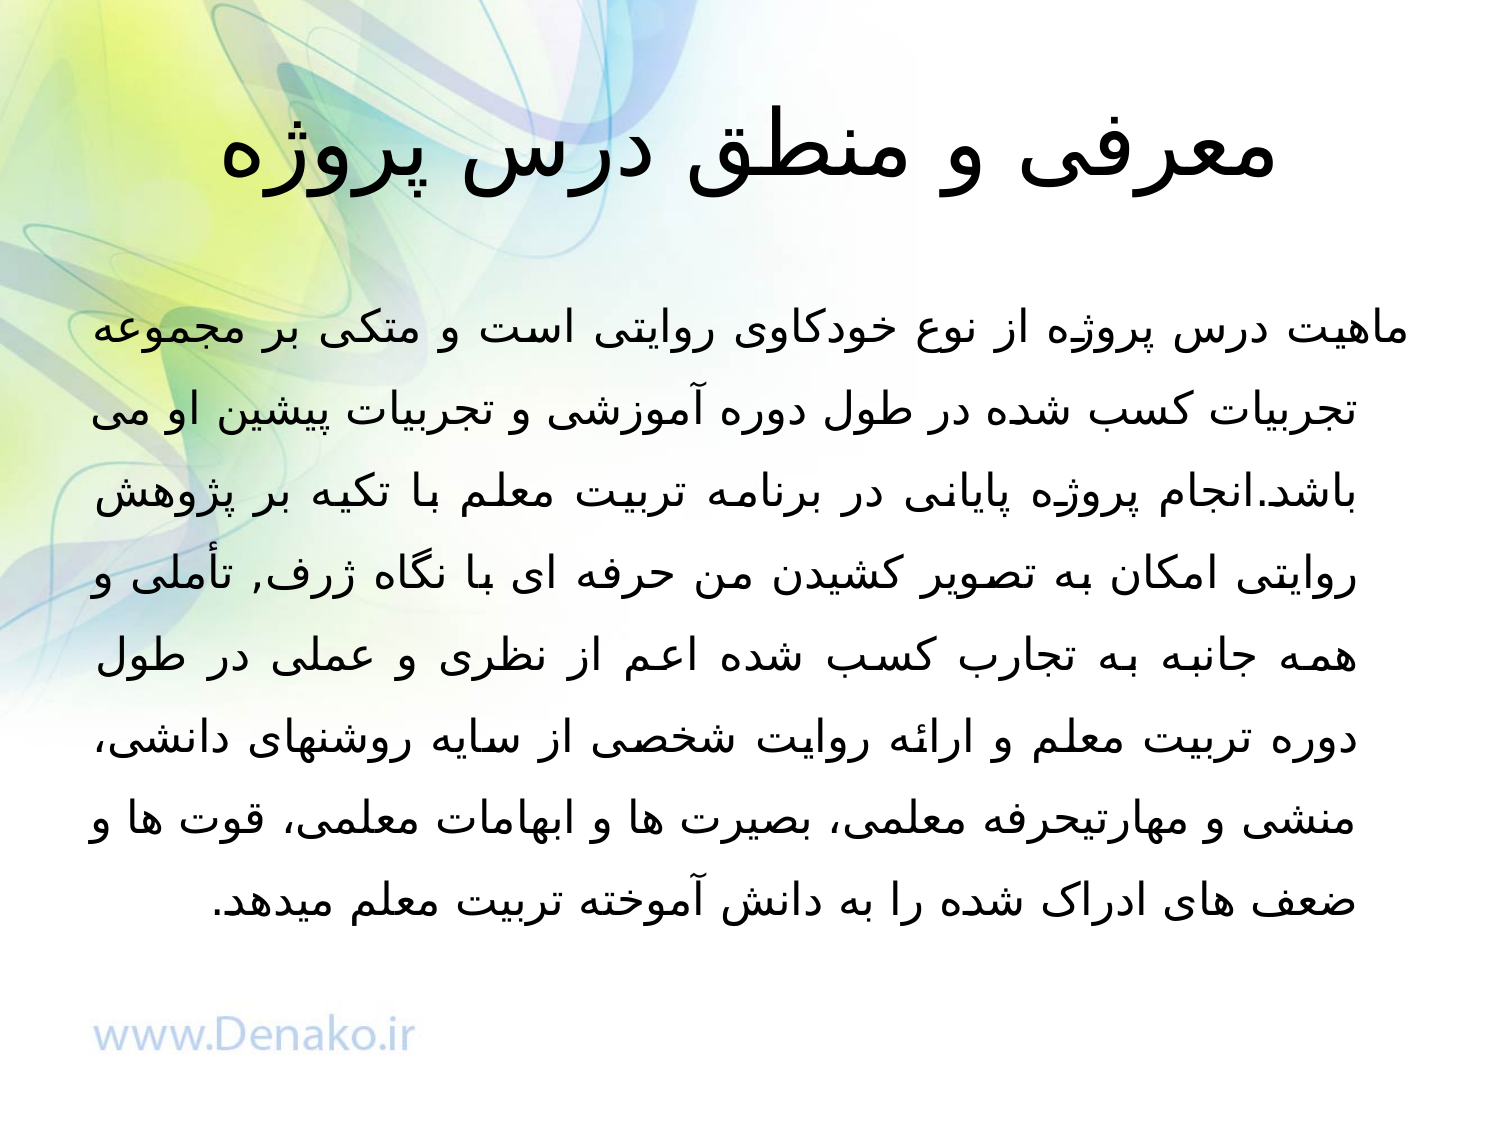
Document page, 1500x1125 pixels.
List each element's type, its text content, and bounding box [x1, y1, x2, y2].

picture [0, 0, 1500, 1125]
title معرفی و منطق درس پروژه [75, 45, 1425, 233]
list ماهیت درس پروژه از نوع خودکاوی روایتی است و متکی بر مجموعه تجربیات کسب شده در طول دوره آموزشی و تجربیات پیشین او می باشد.انجام پروژه پایانی در برنامه تربیت معلم با تکیه بر پژوهش روایتی امکان به تصویر کشیدن من حرفه ای با نگاه ژرف, تأملی و همه جانبه به تجارب کسب شده اعم از نظری و عملی در طول دوره تربیت معلم و ارائه روایت شخصی از سایه روشنهای دانشی، منشی و مهارتیحرفه معلمی، بصیرت ها و ابهامات معلمی، قوت ها و ضعف های ادراک شده را به دانش آموخته تربیت معلم میدهد. [75, 262, 1425, 1005]
